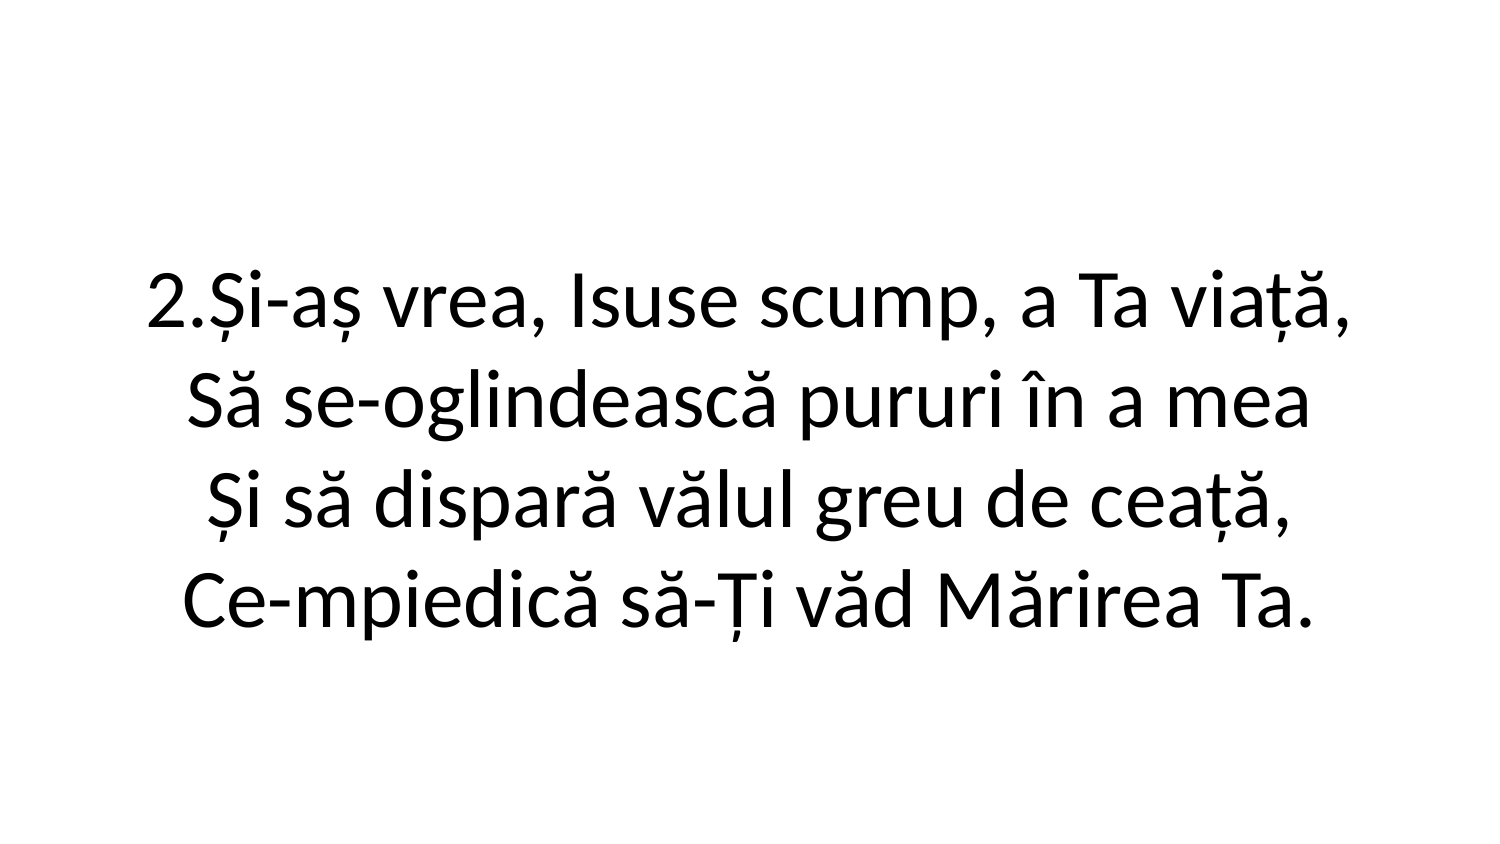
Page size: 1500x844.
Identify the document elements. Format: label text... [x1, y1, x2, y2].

text_box 2.Și-aș vrea, Isuse scump, a Ta viață, Să se-oglindească pururi în a mea Și să dispară vălul greu de ceață, Ce-mpiedică să-Ți văd Mărirea Ta. [130, 192, 1370, 652]
